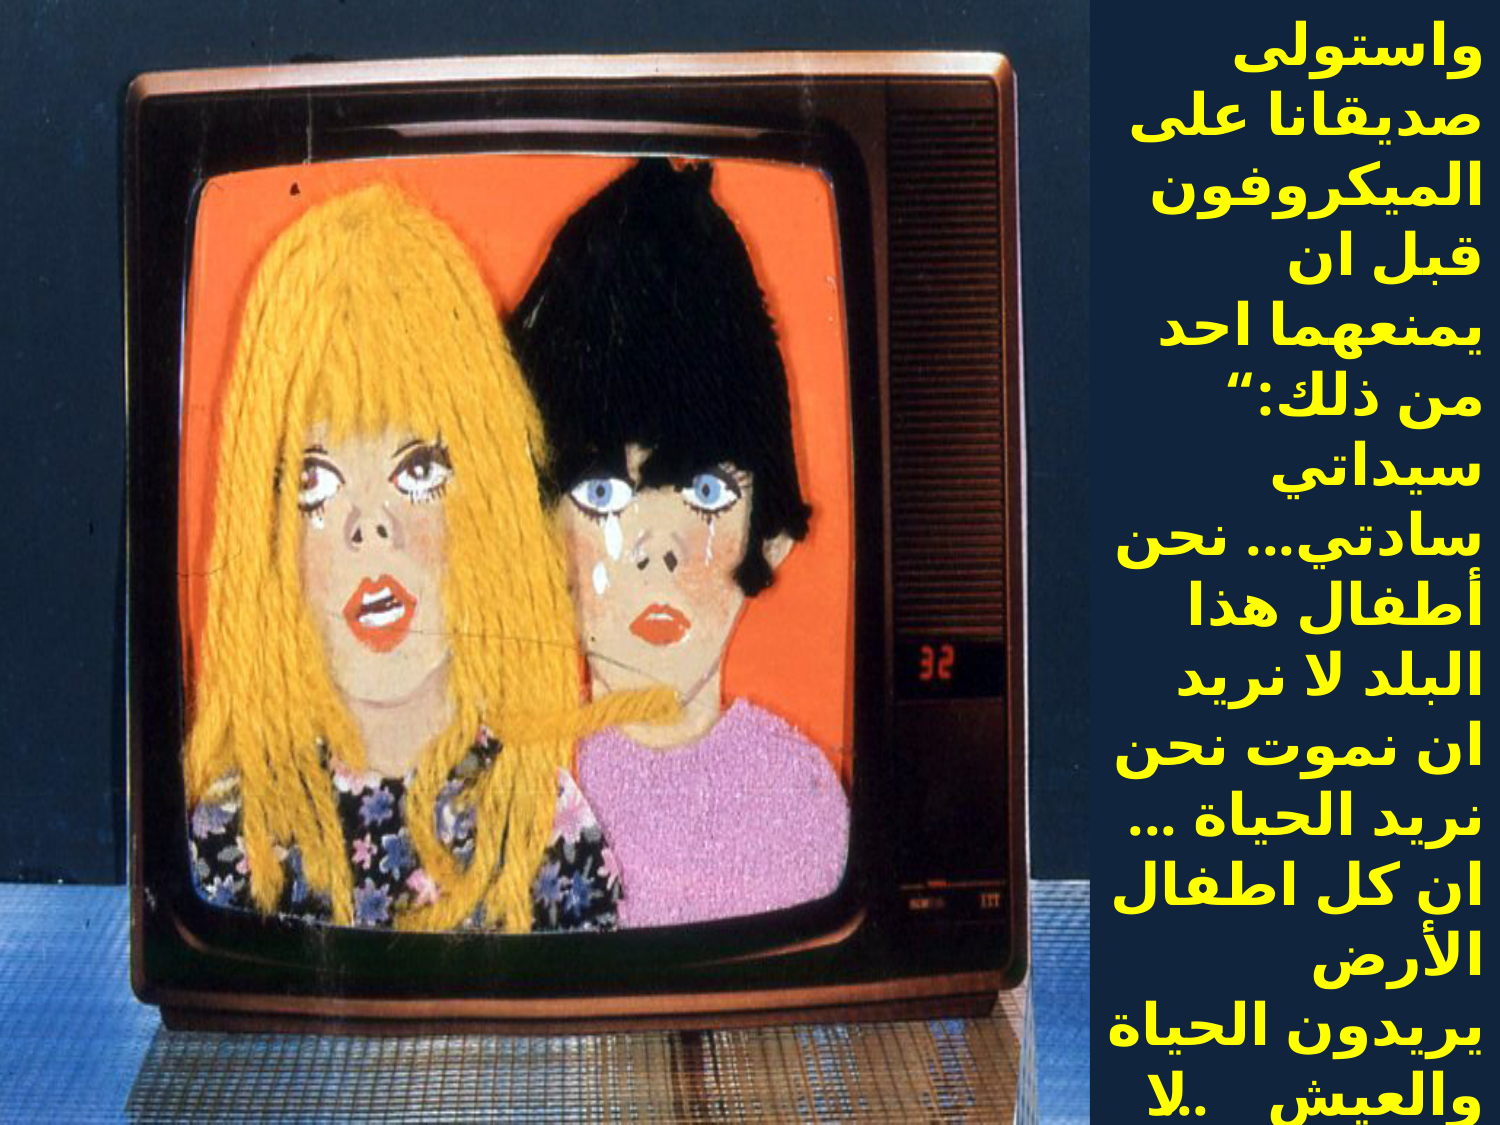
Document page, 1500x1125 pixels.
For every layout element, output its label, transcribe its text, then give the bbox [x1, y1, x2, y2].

text_box واستولى صديقانا على الميكروفون قبل ان يمنعهما احد من ذلك:“ سيداتي سادتي... نحن أطفال هذا البلد لا نريد ان نموت نحن نريد الحياة ... ان كل اطفال الأرض يريدون الحياة والعيش ... لا تستمعوا بعد الآن الى الخطابات المجنونة التي يلقيها أولئك الذين يريدون قتل الناس بأسلحتهم [1102, 0, 1500, 1125]
picture [0, 0, 1102, 1125]
